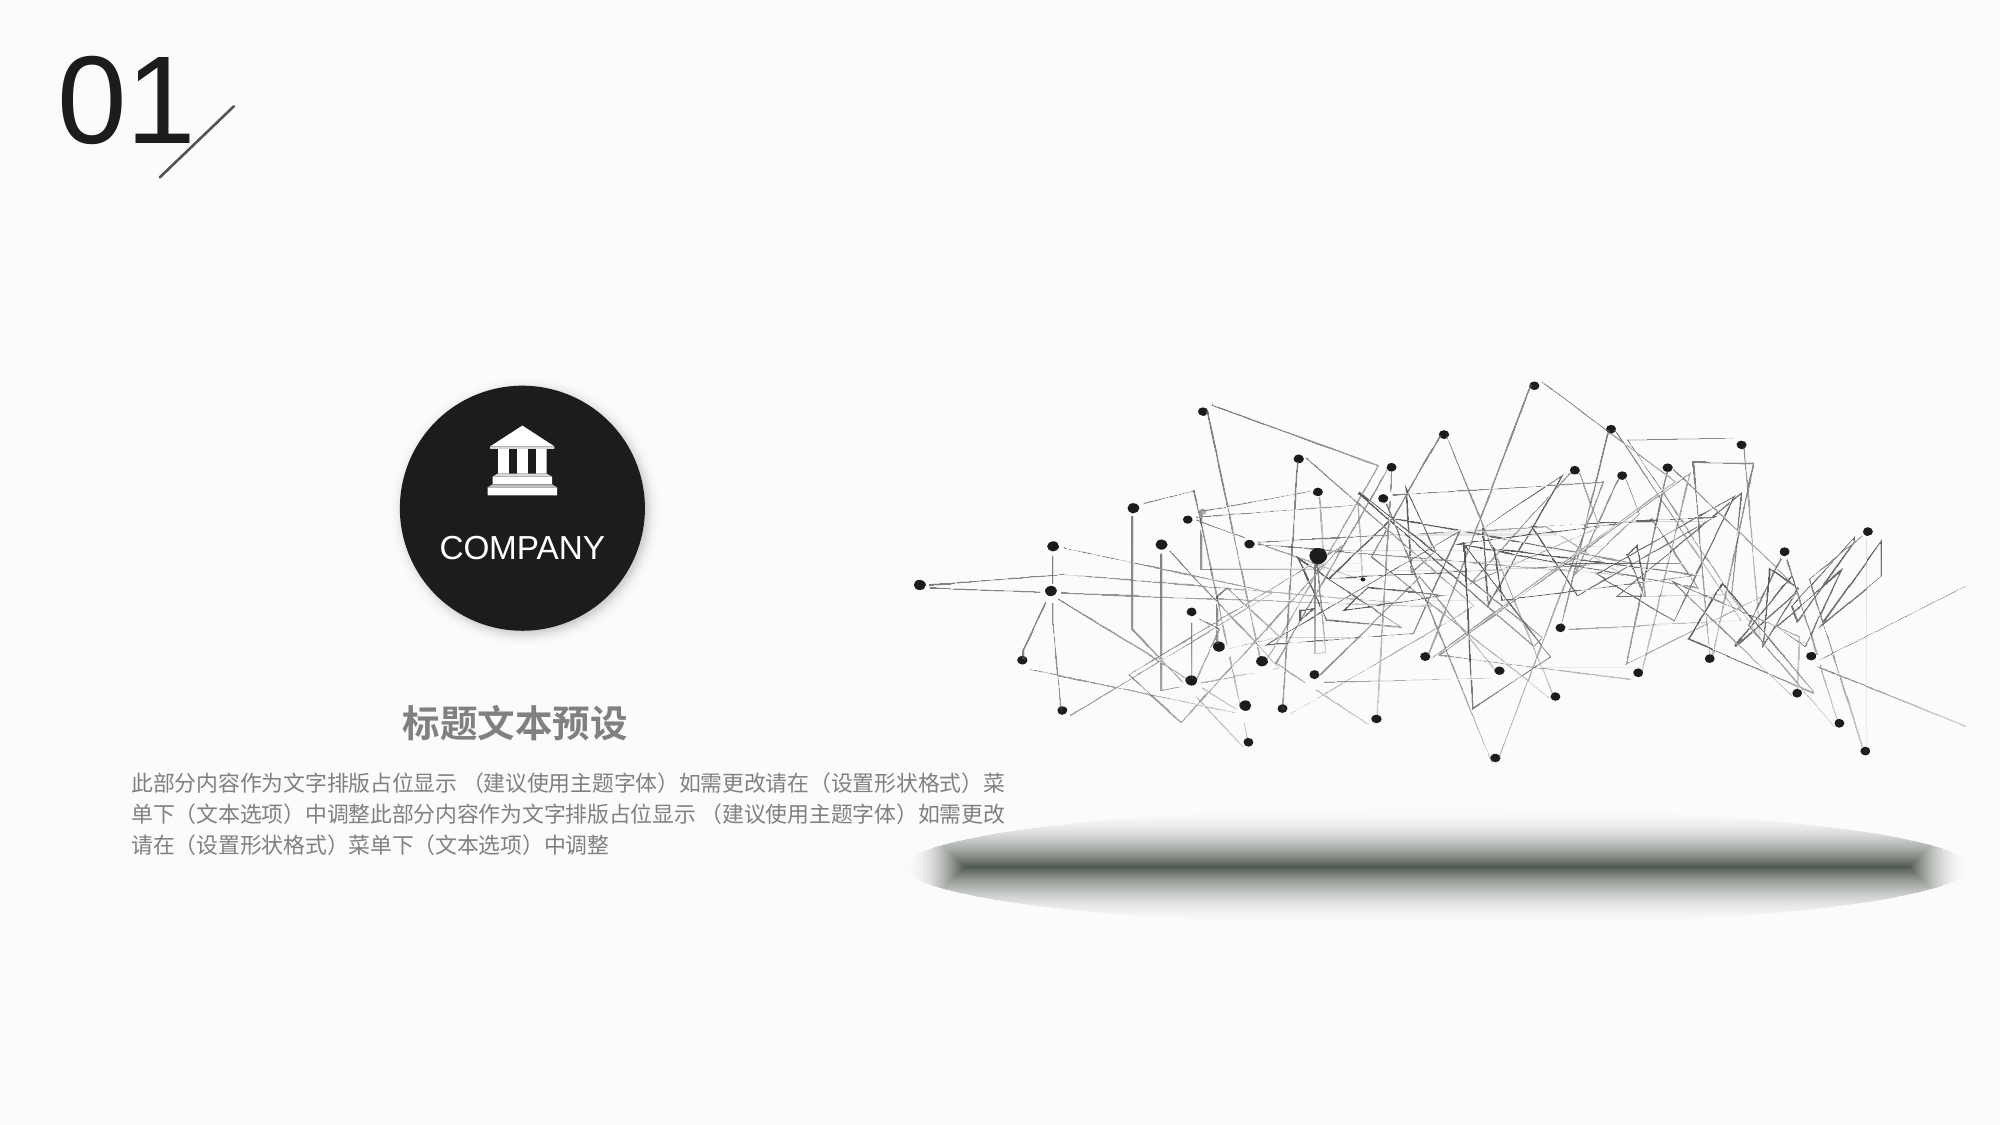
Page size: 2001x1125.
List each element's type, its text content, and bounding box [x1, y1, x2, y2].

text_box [913, 381, 1966, 763]
text_box [398, 384, 646, 519]
text_box [904, 806, 1970, 927]
text_box 01 [42, 10, 214, 176]
text_box [417, 574, 628, 632]
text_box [159, 106, 234, 178]
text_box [131, 700, 1013, 863]
text_box COMPANY [367, 519, 678, 574]
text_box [487, 425, 558, 496]
